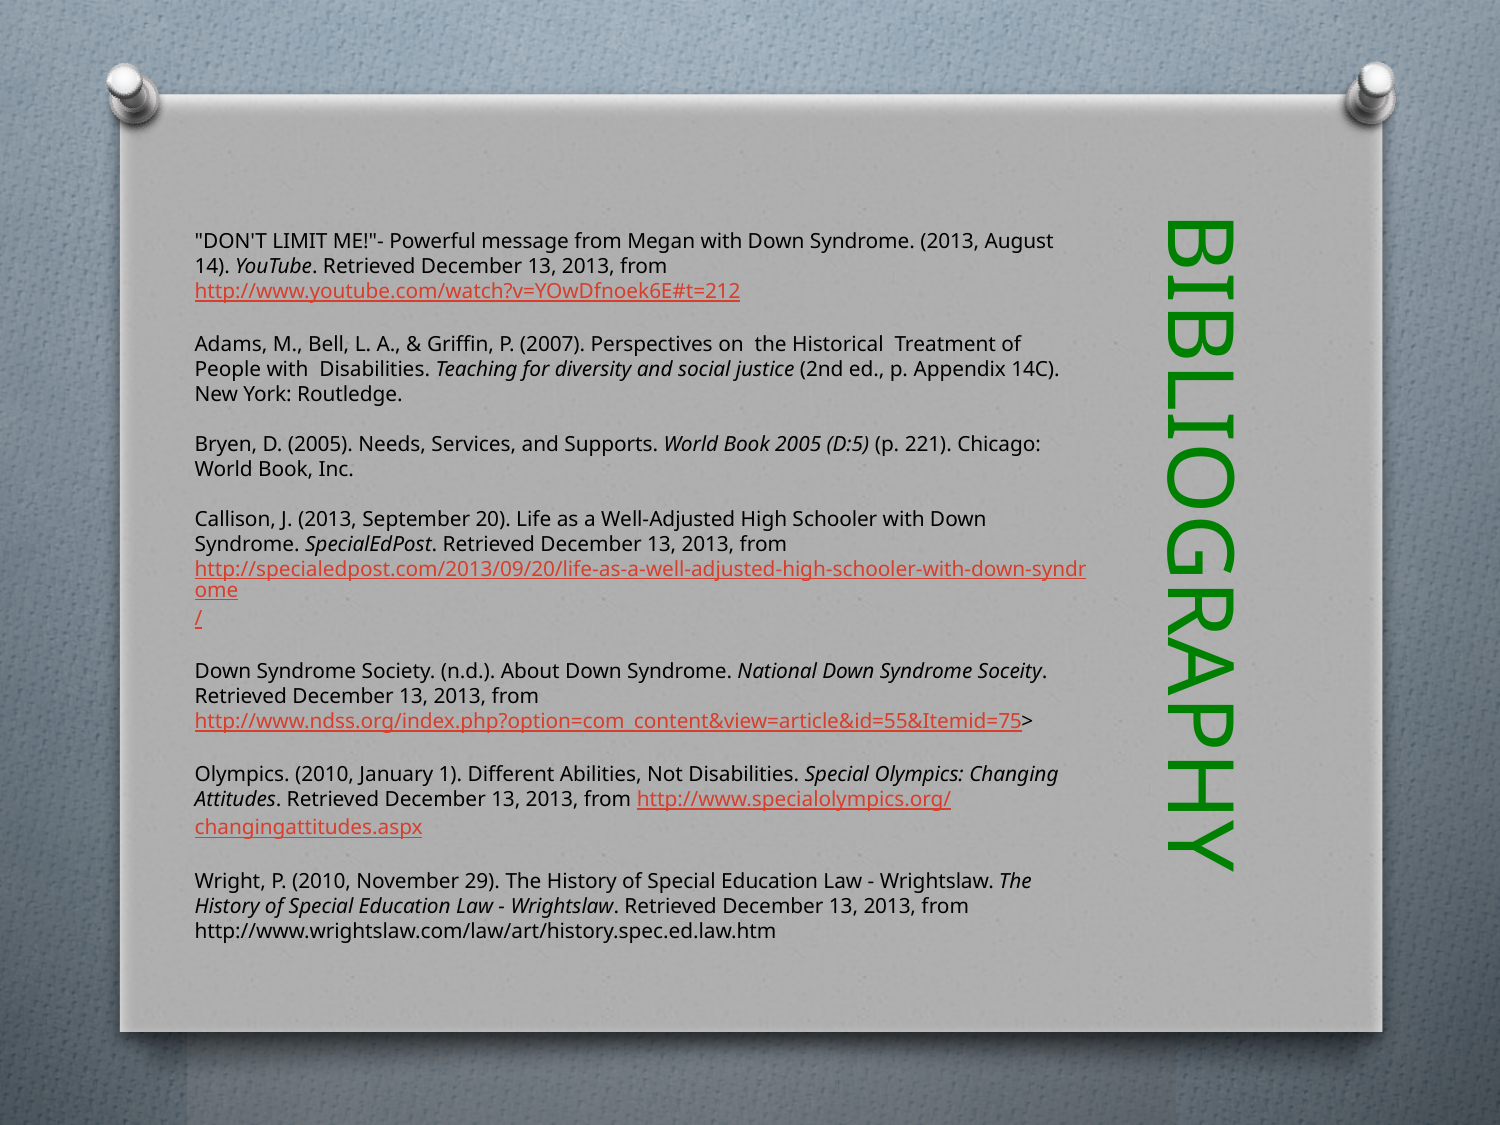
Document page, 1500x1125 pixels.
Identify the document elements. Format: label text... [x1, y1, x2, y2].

picture [75, 29, 198, 153]
title BIBLIOGRAPHY [1087, 151, 1323, 934]
text_box "DON'T LIMIT ME!"- Powerful message from Megan with Down Syndrome. (2013, August 14). YouTube. Retrieved December 13, 2013, from http://www.youtube.com/watch?v=YOwDfnoek6E#t=212 Adams, M., Bell, L. A., & Griffin, P. (2007). Perspectives on the Historical Treatment of People with Disabilities. Teaching for diversity and social justice (2nd ed., p. Appendix 14C). New York: Routledge. Bryen, D. (2005). Needs, Services, and Supports. World Book 2005 (D:5) (p. 221). Chicago: World Book, Inc. Callison, J. (2013, September 20). Life as a Well-Adjusted High Schooler with Down Syndrome. SpecialEdPost. Retrieved December 13, 2013, from http://specialedpost.com/2013/09/20/life-as-a-well-adjusted-high-schooler-with-down-syndrome/ Down Syndrome Society. (n.d.). About Down Syndrome. National Down Syndrome Soceity. Retrieved December 13, 2013, from http://www.ndss.org/index.php?option=com_content&view=article&id=55&Itemid=75> Olympics. (2010, January 1). Different Abilities, Not Disabilities. Special Olympics: Changing Attitudes. Retrieved December 13, 2013, from http://www.specialolympics.org/changingattitudes.aspx Wright, P. (2010, November 29). The History of Special Education Law - Wrightslaw. The History of Special Education Law - Wrightslaw. Retrieved December 13, 2013, from http://www.wrightslaw.com/law/art/history.spec.ed.law.htm [179, 195, 1108, 929]
picture [1317, 35, 1439, 156]
